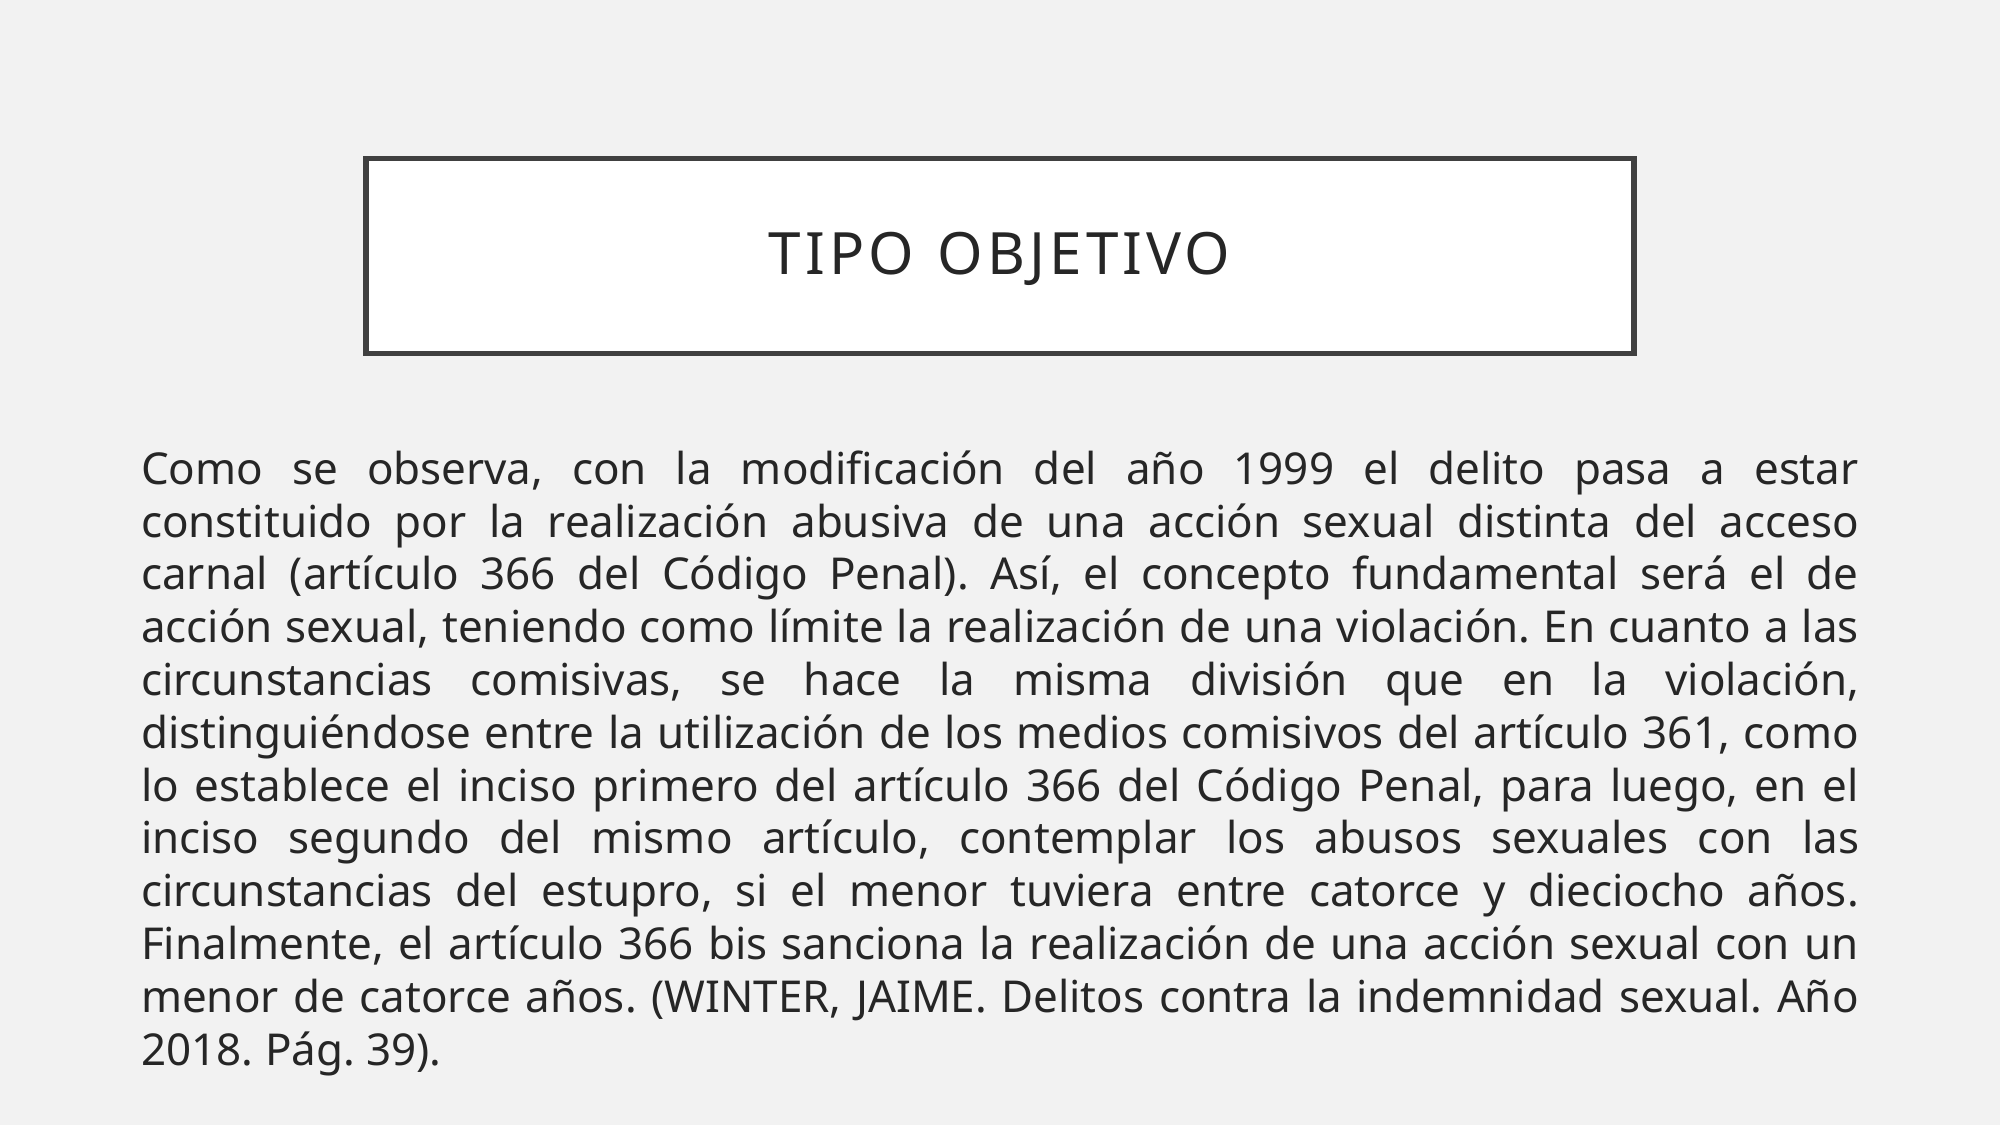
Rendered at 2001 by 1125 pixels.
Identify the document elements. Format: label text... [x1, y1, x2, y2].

list Como se observa, con la modificación del año 1999 el delito pasa a estar constituido por la realización abusiva de una acción sexual distinta del acceso carnal (artículo 366 del Código Penal). Así, el concepto fundamental será el de acción sexual, teniendo como límite la realización de una violación. En cuanto a las circunstancias comisivas, se hace la misma división que en la violación, distinguiéndose entre la utilización de los medios comisivos del artículo 361, como lo establece el inciso primero del artículo 366 del Código Penal, para luego, en el inciso segundo del mismo artículo, contemplar los abusos sexuales con las circunstancias del estupro, si el menor tuviera entre catorce y dieciocho años. Finalmente, el artículo 366 bis sanciona la realización de una acción sexual con un menor de catorce años. (WINTER, JAIME. Delitos contra la indemnidad sexual. Año 2018. Pág. 39). [126, 432, 1877, 1087]
title Tipo objetivo [363, 156, 1637, 356]
